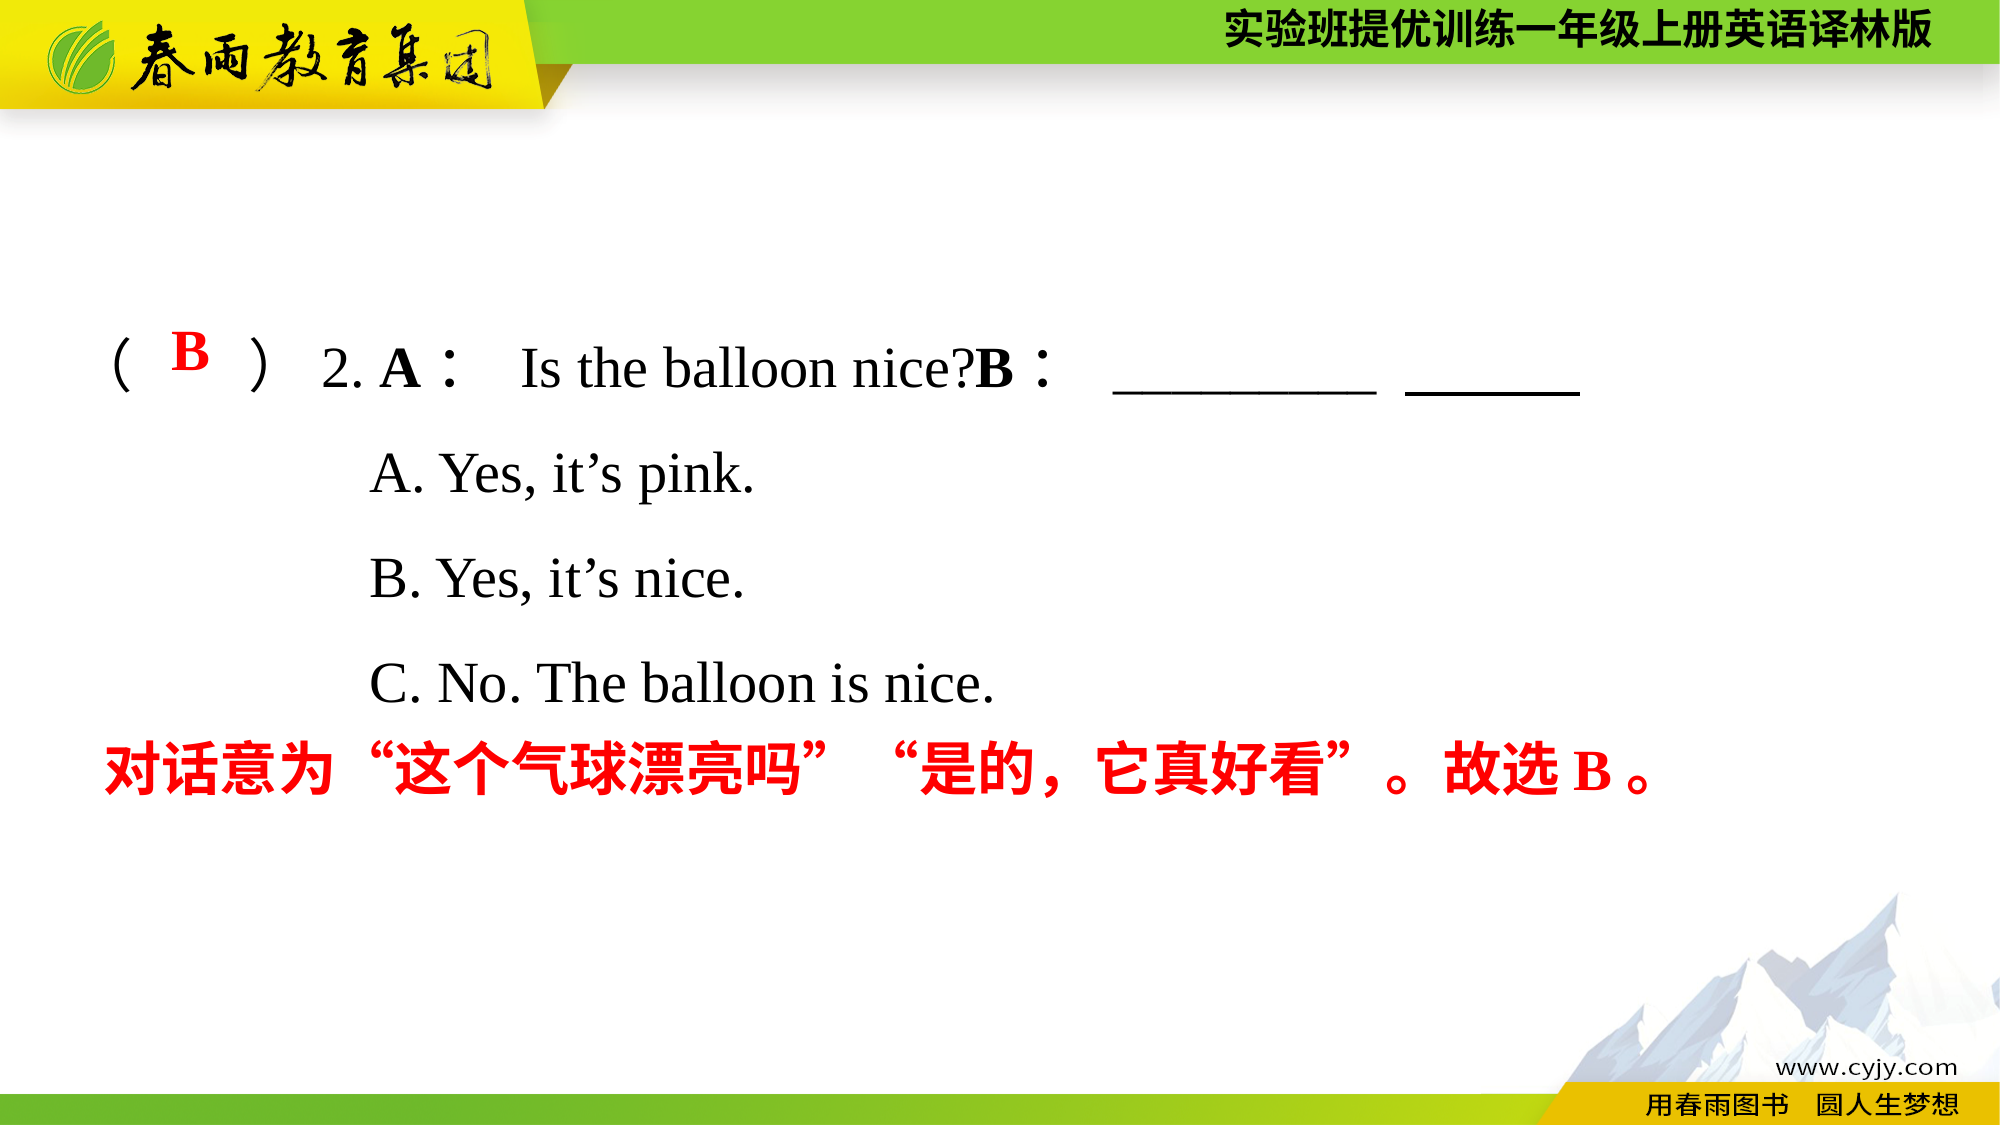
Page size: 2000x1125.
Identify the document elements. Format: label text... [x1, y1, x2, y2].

list （ ）2. A： Is the balloon nice?B： _________ A. Yes, it’s pink. B. Yes, it’s nice. C. No. The balloon is nice. [59, 286, 1944, 727]
text_box B [157, 304, 226, 390]
text_box 对话意为“这个气球漂亮吗”“是的，它真好看”。故选B。 [88, 724, 1700, 810]
picture [0, 0, 2000, 1125]
